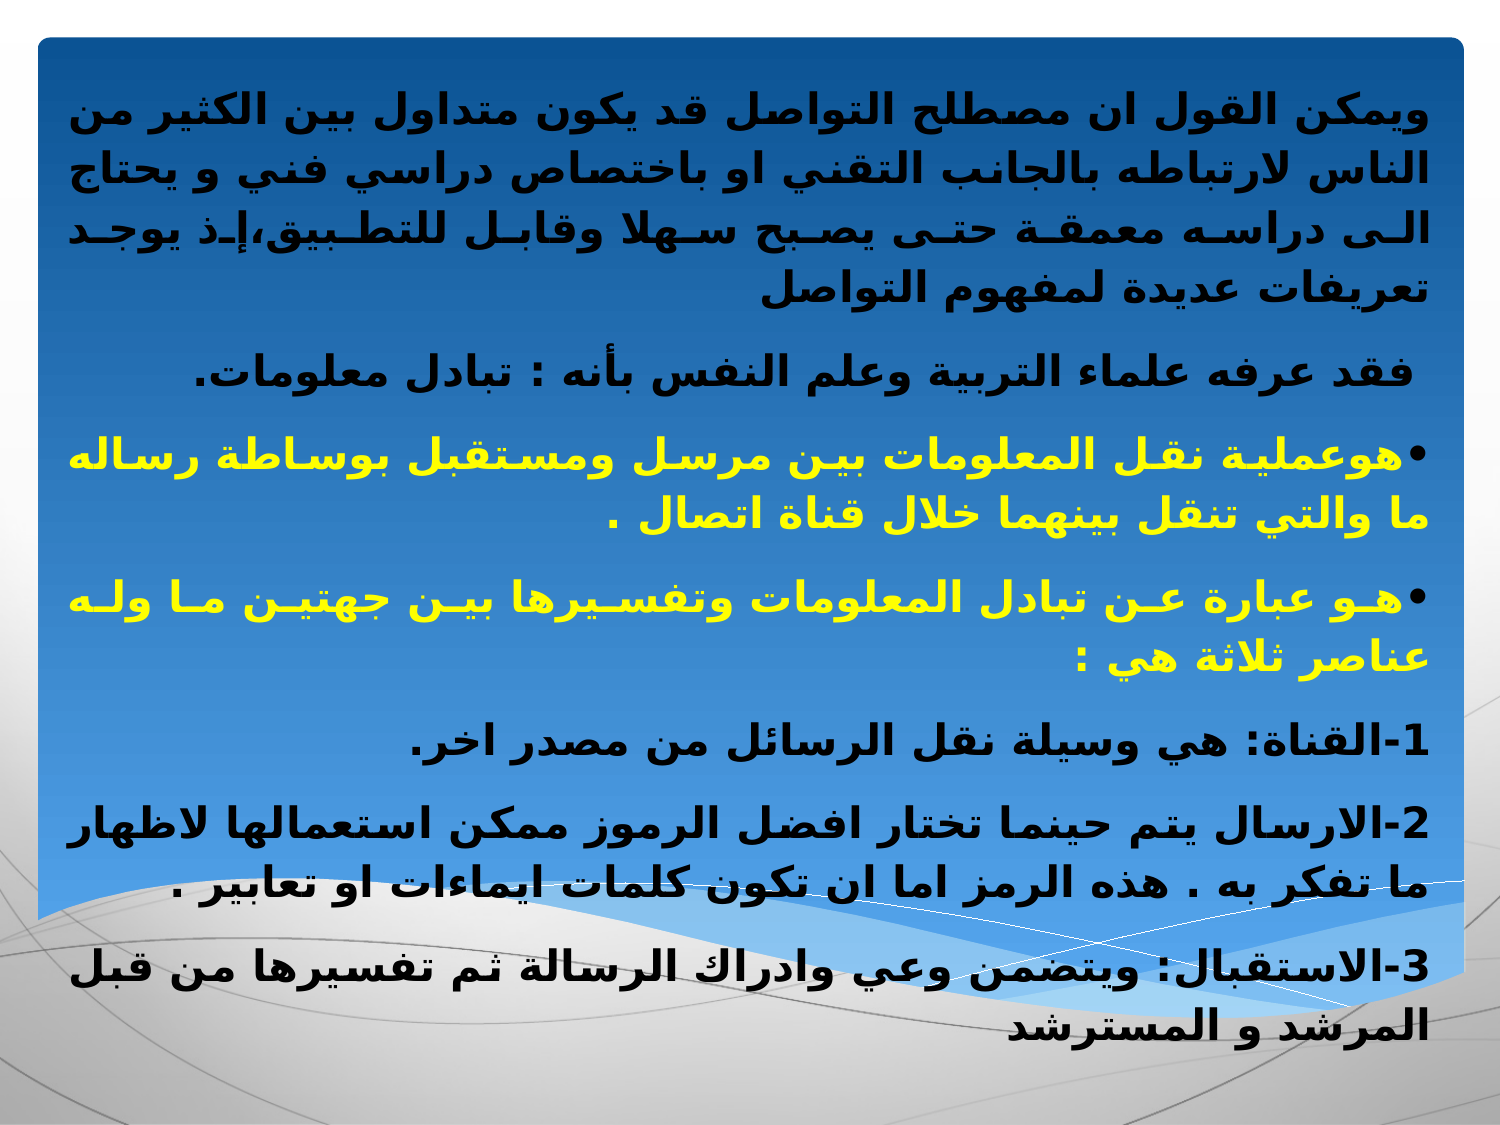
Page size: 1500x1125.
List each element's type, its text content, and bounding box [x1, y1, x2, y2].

subtitle ويمكن القول ان مصطلح التواصل قد يكون متداول بين الكثير من الناس لارتباطه بالجانب التقني او باختصاص دراسي فني و يحتاج الى دراسه معمقة حتى يصبح سهلا وقابل للتطبيق،إذ يوجد تعريفات عديدة لمفهوم التواصل فقد عرفه علماء التربية وعلم النفس بأنه : تبادل معلومات. • هوعملية نقل المعلومات بين مرسل ومستقبل بوساطة رساله ما والتي تنقل بينهما خلال قناة اتصال . • هو عبارة عن تبادل المعلومات وتفسيرها بين جهتين ما وله عناصر ثلاثة هي : 1- القناة: هي وسيلة نقل الرسائل من مصدر اخر. 2- الارسال يتم حينما تختار افضل الرموز ممكن استعمالها لاظهار ما تفكر به . هذه الرمز اما ان تكون كلمات ايماءات او تعابير . 3- الاستقبال: ويتضمن وعي وادراك الرسالة ثم تفسيرها من قبل المرشد و المسترشد [53, 66, 1447, 1071]
